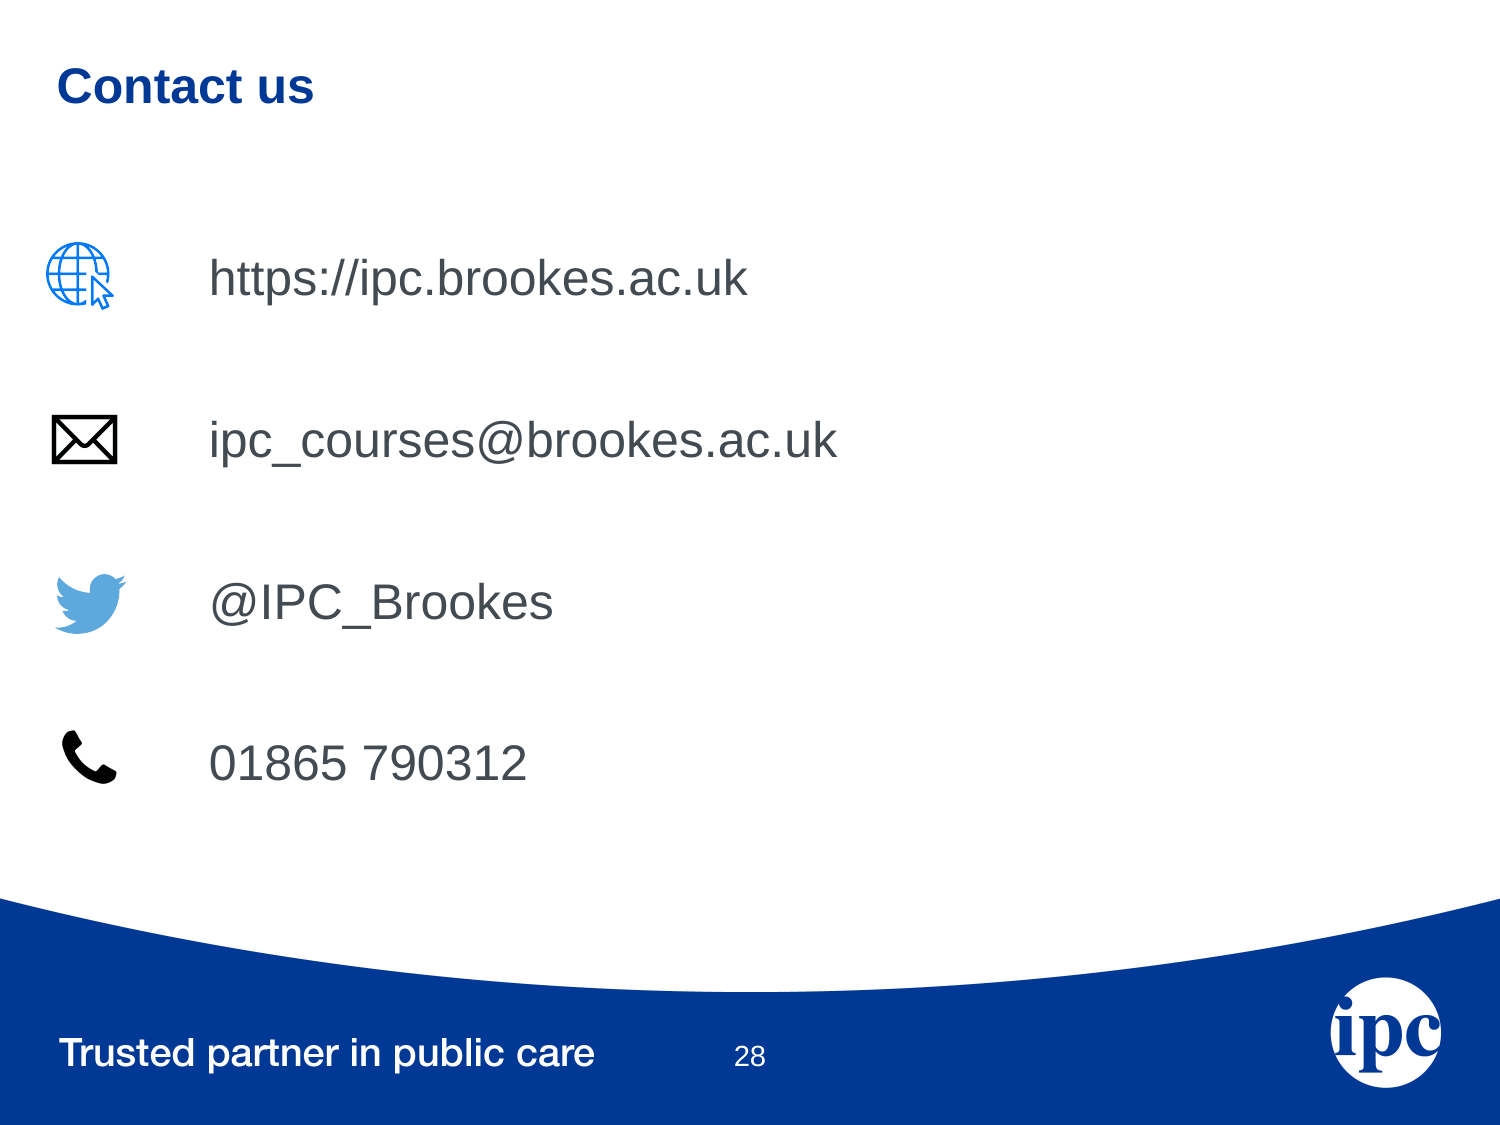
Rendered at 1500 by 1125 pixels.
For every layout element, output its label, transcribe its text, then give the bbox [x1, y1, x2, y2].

footer 28 [589, 1024, 911, 1085]
picture [0, 0, 1500, 1125]
title Contact us [56, 59, 1439, 132]
list https://ipc.brookes.ac.uk ipc_courses@brookes.ac.uk @IPC_Brookes 01865 790312 [58, 164, 1442, 870]
